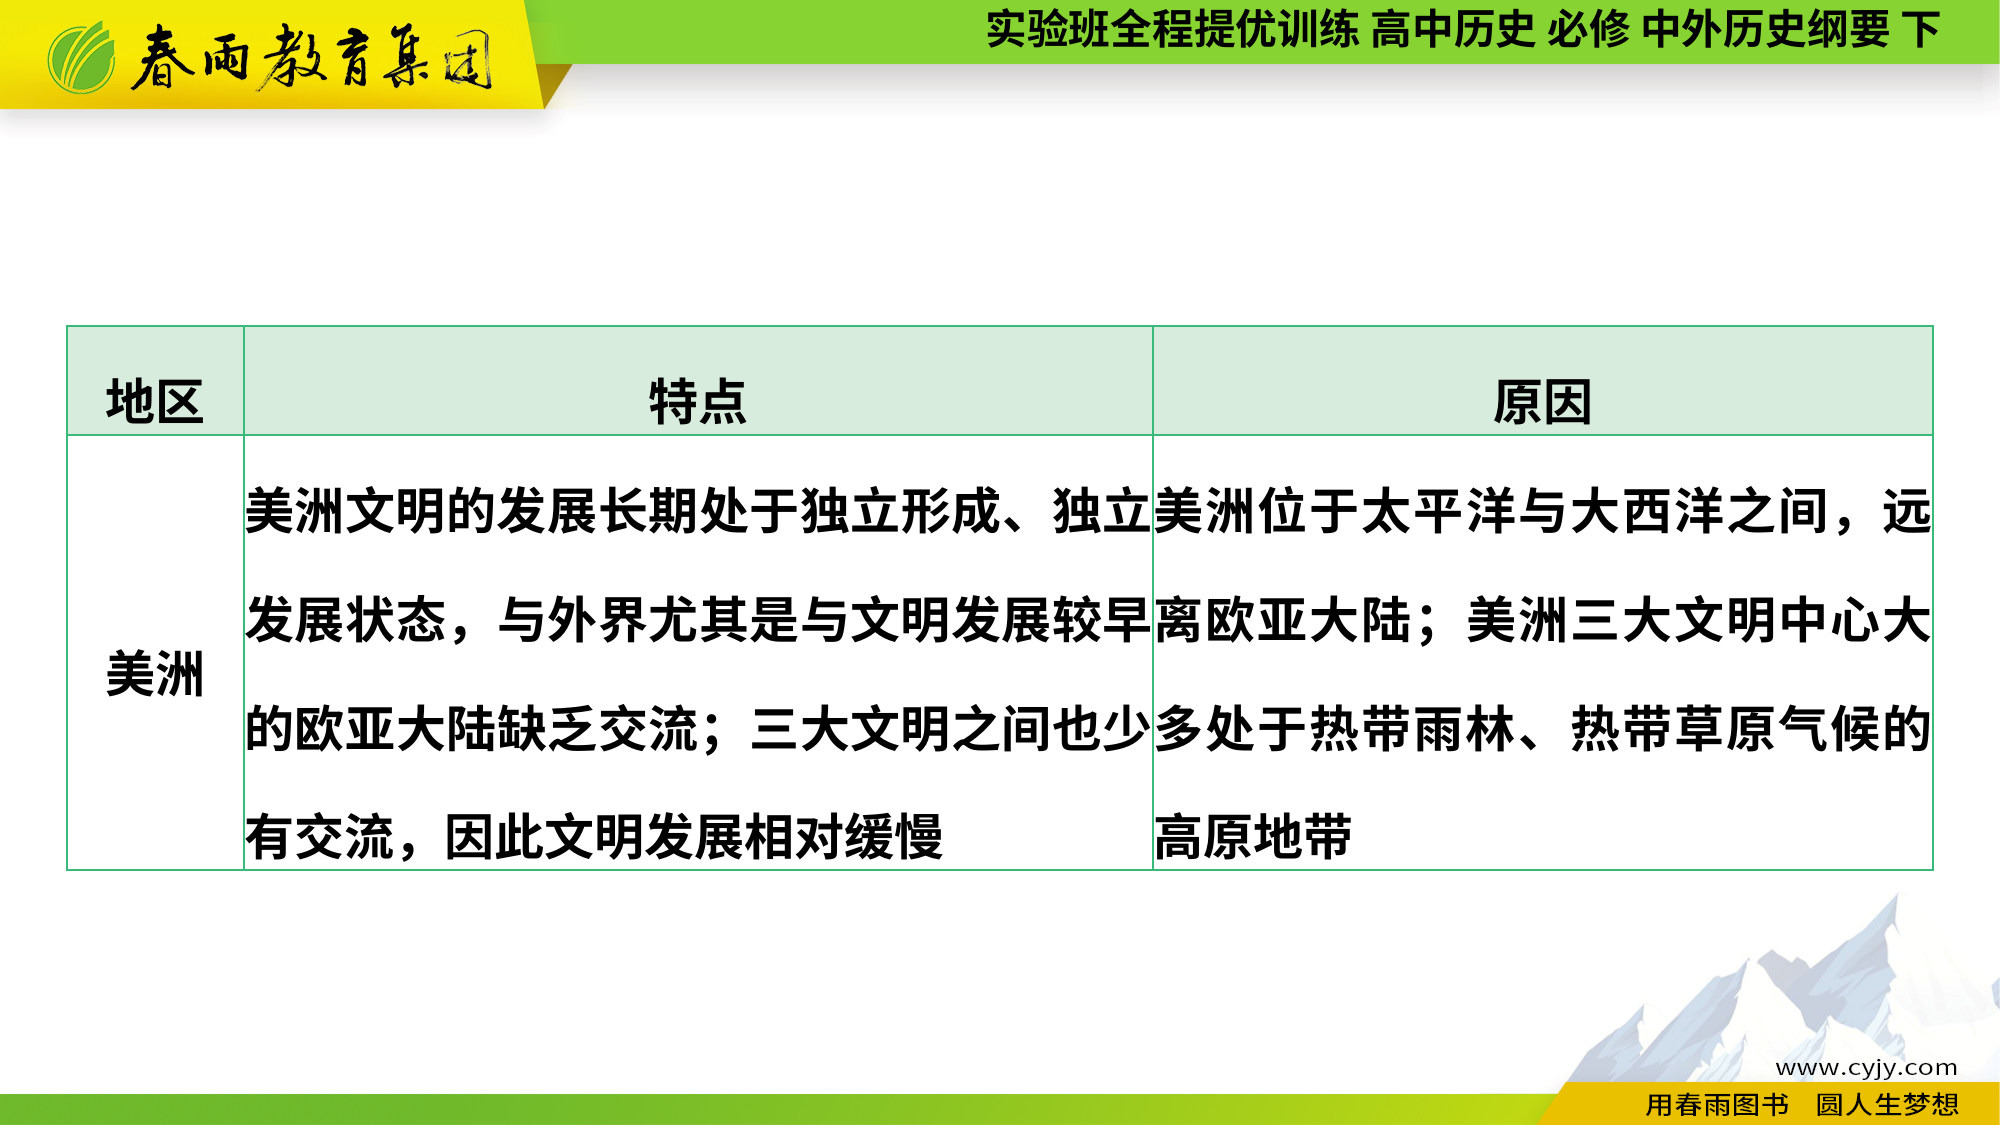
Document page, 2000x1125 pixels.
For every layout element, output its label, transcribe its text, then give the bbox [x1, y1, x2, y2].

table_cell 美洲文明的发展长期处于独立形成、独立发展状态，与外界尤其是与文明发展较早的欧亚大陆缺乏交流；三大文明之间也少有交流，因此文明发展相对缓慢 [245, 436, 1152, 869]
table_header 原因 [1154, 327, 1932, 434]
table_cell 美洲位于太平洋与大西洋之间，远离欧亚大陆；美洲三大文明中心大多处于热带雨林、热带草原气候的高原地带 [1154, 436, 1932, 869]
picture [0, 0, 2000, 1125]
table_header 地区 [68, 327, 243, 434]
table_cell 美洲 [68, 436, 243, 869]
table_header 特点 [245, 327, 1152, 434]
